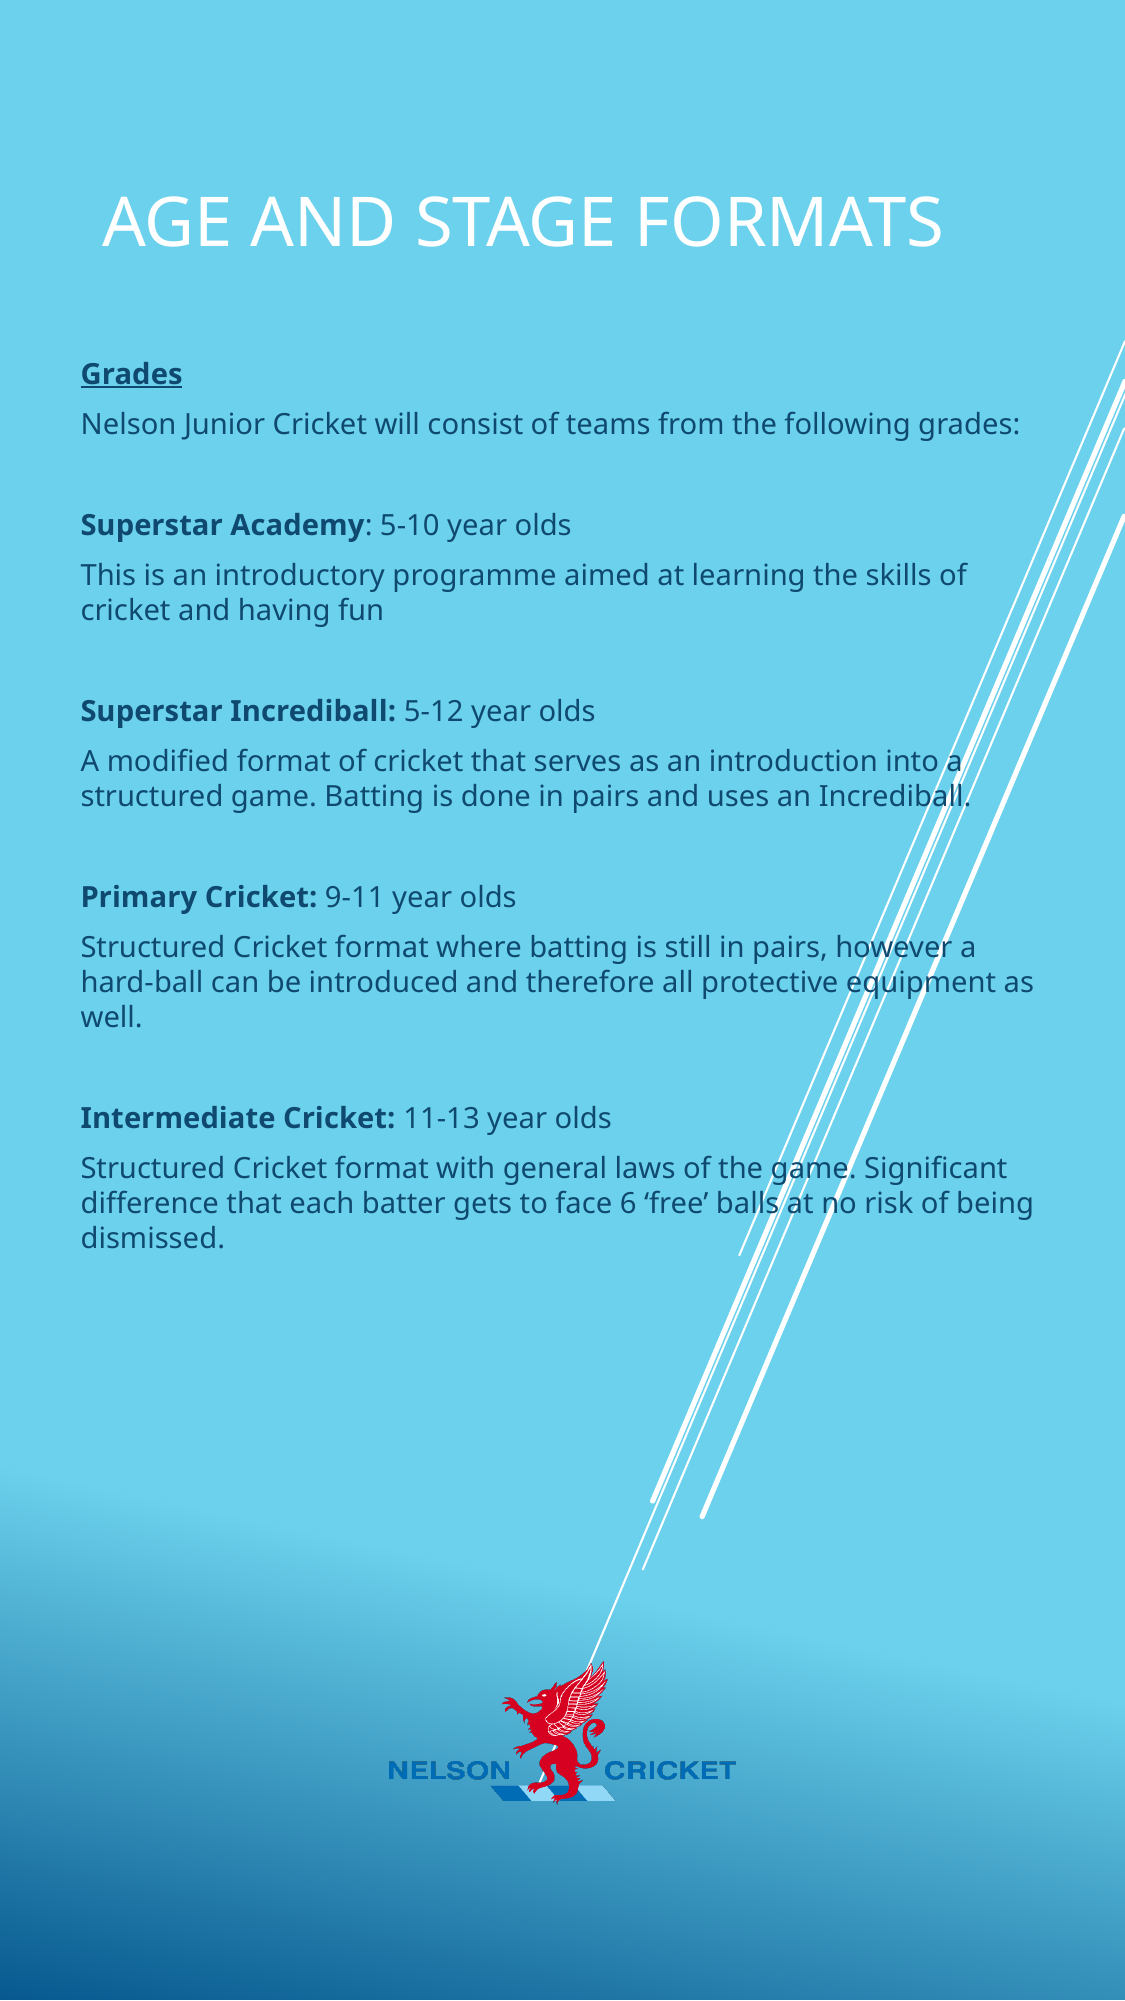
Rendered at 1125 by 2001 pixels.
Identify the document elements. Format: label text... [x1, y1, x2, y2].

subtitle Grades Nelson Junior Cricket will consist of teams from the following grades: Superstar Academy: 5-10 year olds This is an introductory programme aimed at learning the skills of cricket and having fun Superstar Incrediball: 5-12 year olds A modified format of cricket that serves as an introduction into a structured game. Batting is done in pairs and uses an Incrediball. Primary Cricket: 9-11 year olds Structured Cricket format where batting is still in pairs, however a hard-ball can be introduced and therefore all protective equipment as well. Intermediate Cricket: 11-13 year olds Structured Cricket format with general laws of the game. Significant difference that each batter gets to face 6 ‘free’ balls at no risk of being dismissed. [65, 347, 1060, 1781]
picture [388, 1660, 736, 1806]
title Age and stage formats [65, 155, 982, 268]
